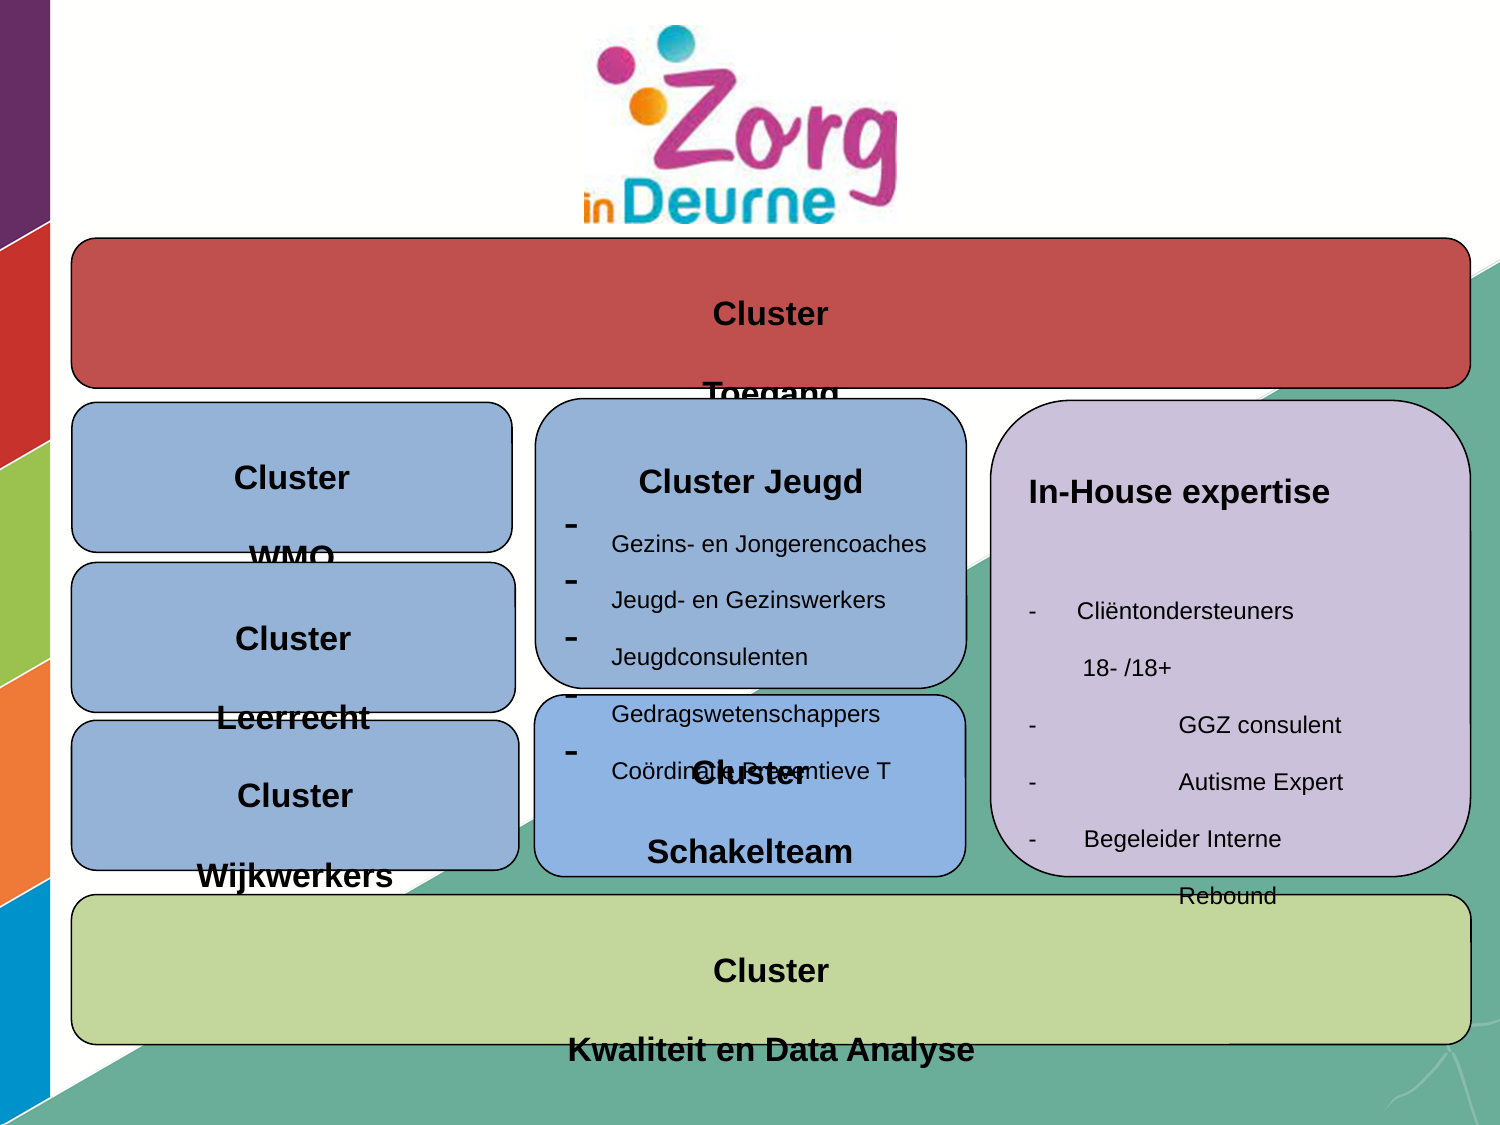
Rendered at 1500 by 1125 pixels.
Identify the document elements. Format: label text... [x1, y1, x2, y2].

text_box Cluster WMO [71, 402, 513, 553]
text_box Cluster Jeugd Gezins- en Jongerencoaches Jeugd- en Gezinswerkers Jeugdconsulenten Gedragswetenschappers Coördinatie Preventieve T [535, 398, 967, 689]
text_box Cluster Kwaliteit en Data Analyse [71, 894, 1472, 1045]
text_box Cluster Wijkwerkers [71, 720, 519, 871]
picture [0, 0, 1500, 1125]
text_box Cluster Toegang [71, 238, 1471, 389]
text_box Cluster Leerrecht [71, 562, 516, 713]
text_box Cluster Schakelteam (inclusief cliëntondersteuner buitengebied) [534, 694, 966, 877]
text_box In-House expertise - Cliëntondersteuners 18- /18+ - GGZ consulent - Autisme Expert - Begeleider Interne Rebound [990, 400, 1471, 877]
